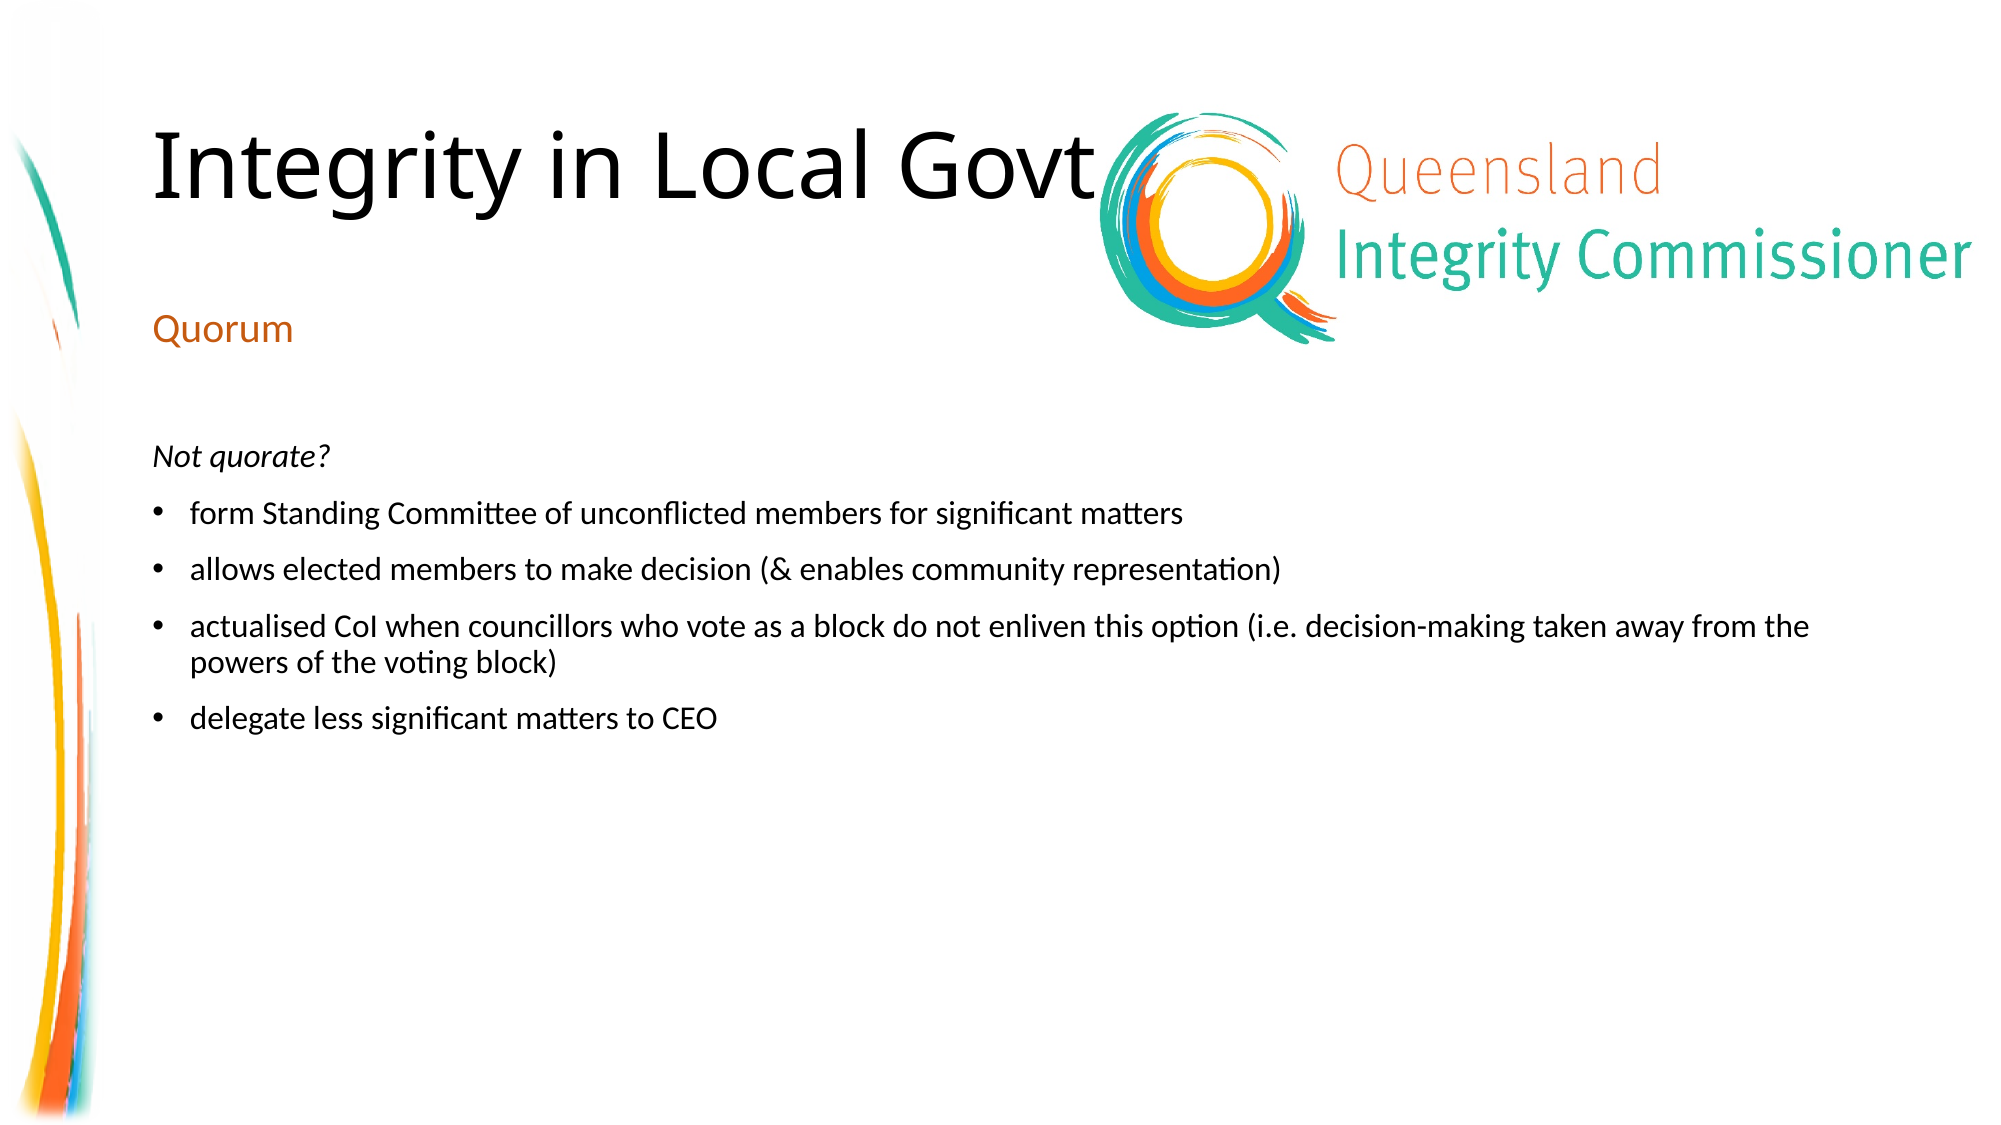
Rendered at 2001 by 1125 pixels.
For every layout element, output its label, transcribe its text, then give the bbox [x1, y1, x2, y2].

picture [0, 0, 111, 1125]
title Integrity in Local Govt [137, 59, 1073, 278]
list Quorum Not quorate? form Standing Committee of unconflicted members for significant matters allows elected members to make decision (& enables community representation) actualised CoI when councillors who vote as a block do not enliven this option (i.e. decision-making taken away from the powers of the voting block) delegate less significant matters to CEO [137, 299, 1863, 1014]
picture [1073, 38, 2000, 404]
